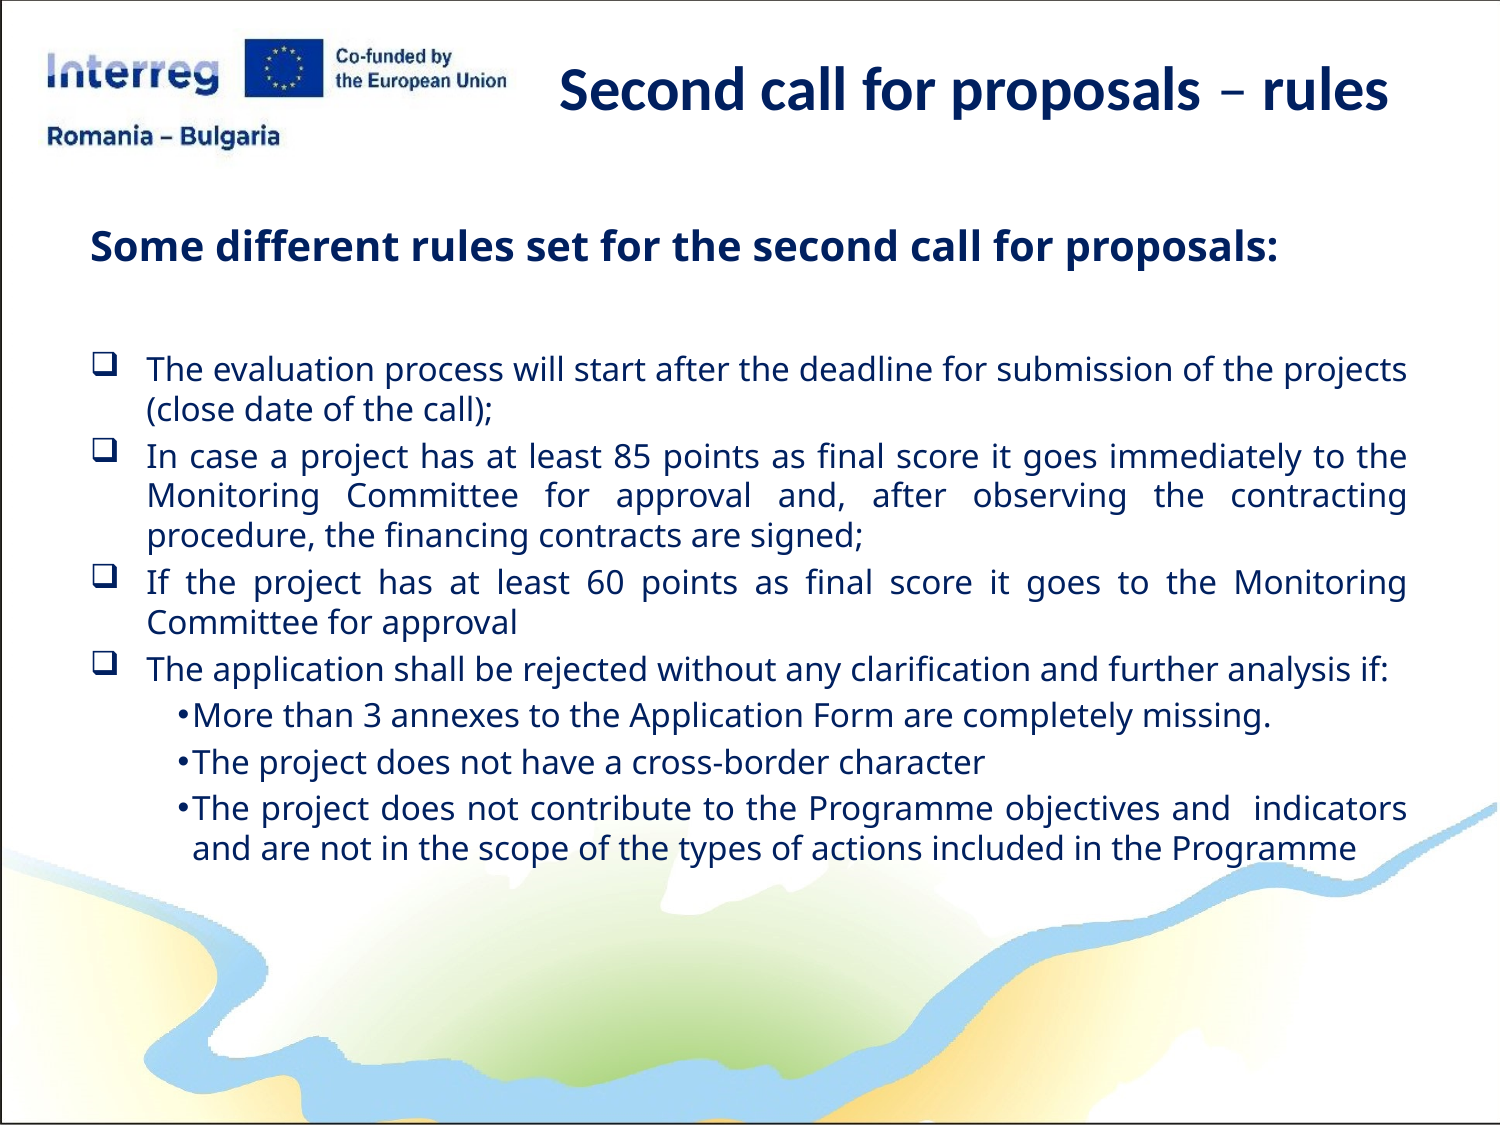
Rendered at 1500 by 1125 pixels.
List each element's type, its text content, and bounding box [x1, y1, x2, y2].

title Second call for proposals – rules [521, 32, 1430, 138]
picture [0, 0, 1500, 1125]
list Some different rules set for the second call for proposals: The evaluation process will start after the deadline for submission of the projects (close date of the call); In case a project has at least 85 points as final score it goes immediately to the Monitoring Committee for approval and, after observing the contracting procedure, the financing contracts are signed; If the project has at least 60 points as final score it goes to the Monitoring Committee for approval The application shall be rejected without any clarification and further analysis if: More than 3 annexes to the Application Form are completely missing. The project does not have a cross-border character The project does not contribute to the Programme objectives and indicators and are not in the scope of the types of actions included in the Programme [74, 212, 1426, 1006]
